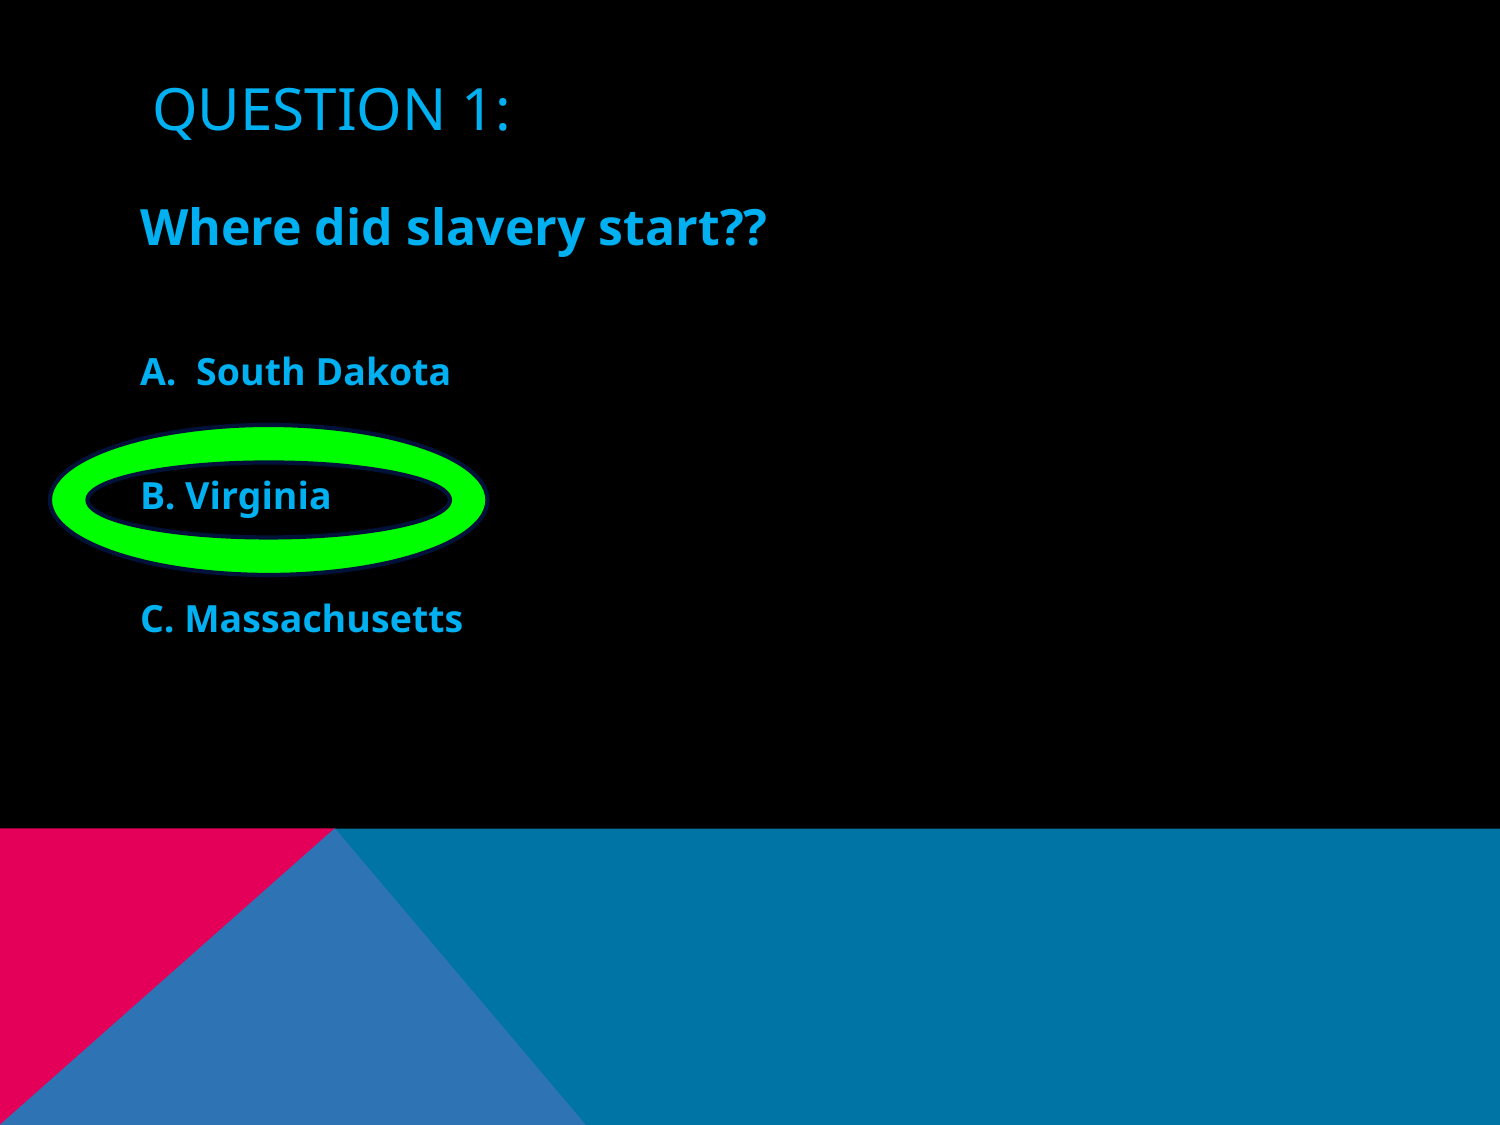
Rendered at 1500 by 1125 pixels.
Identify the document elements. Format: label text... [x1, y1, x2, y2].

list Where did slavery start?? South Dakota B. Virginia C. Massachusetts [125, 187, 1359, 775]
title Question 1: [137, 62, 1372, 153]
text_box [47, 422, 490, 578]
